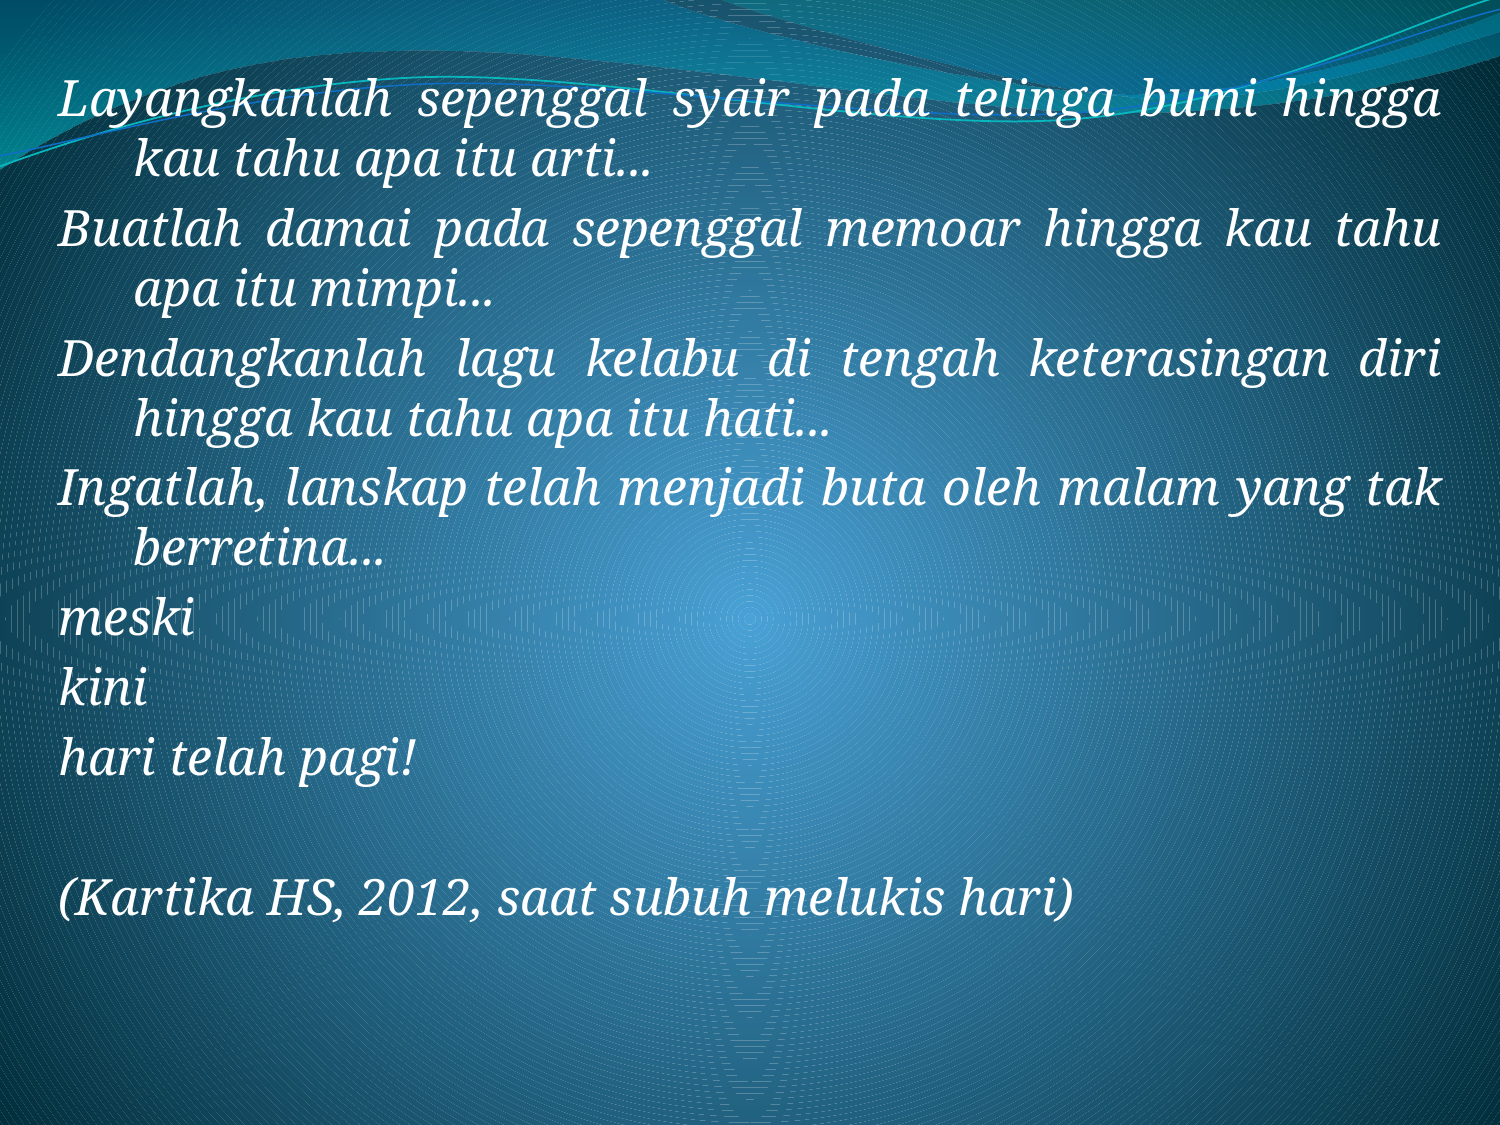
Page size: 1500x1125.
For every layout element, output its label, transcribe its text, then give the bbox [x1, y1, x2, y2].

subtitle Layangkanlah sepenggal syair pada telinga bumi hingga kau tahu apa itu arti... Buatlah damai pada sepenggal memoar hingga kau tahu apa itu mimpi... Dendangkanlah lagu kelabu di tengah keterasingan diri hingga kau tahu apa itu hati... Ingatlah, lanskap telah menjadi buta oleh malam yang tak berretina... meski kini hari telah pagi! (Kartika HS, 2012, saat subuh melukis hari) [58, 58, 1454, 1067]
